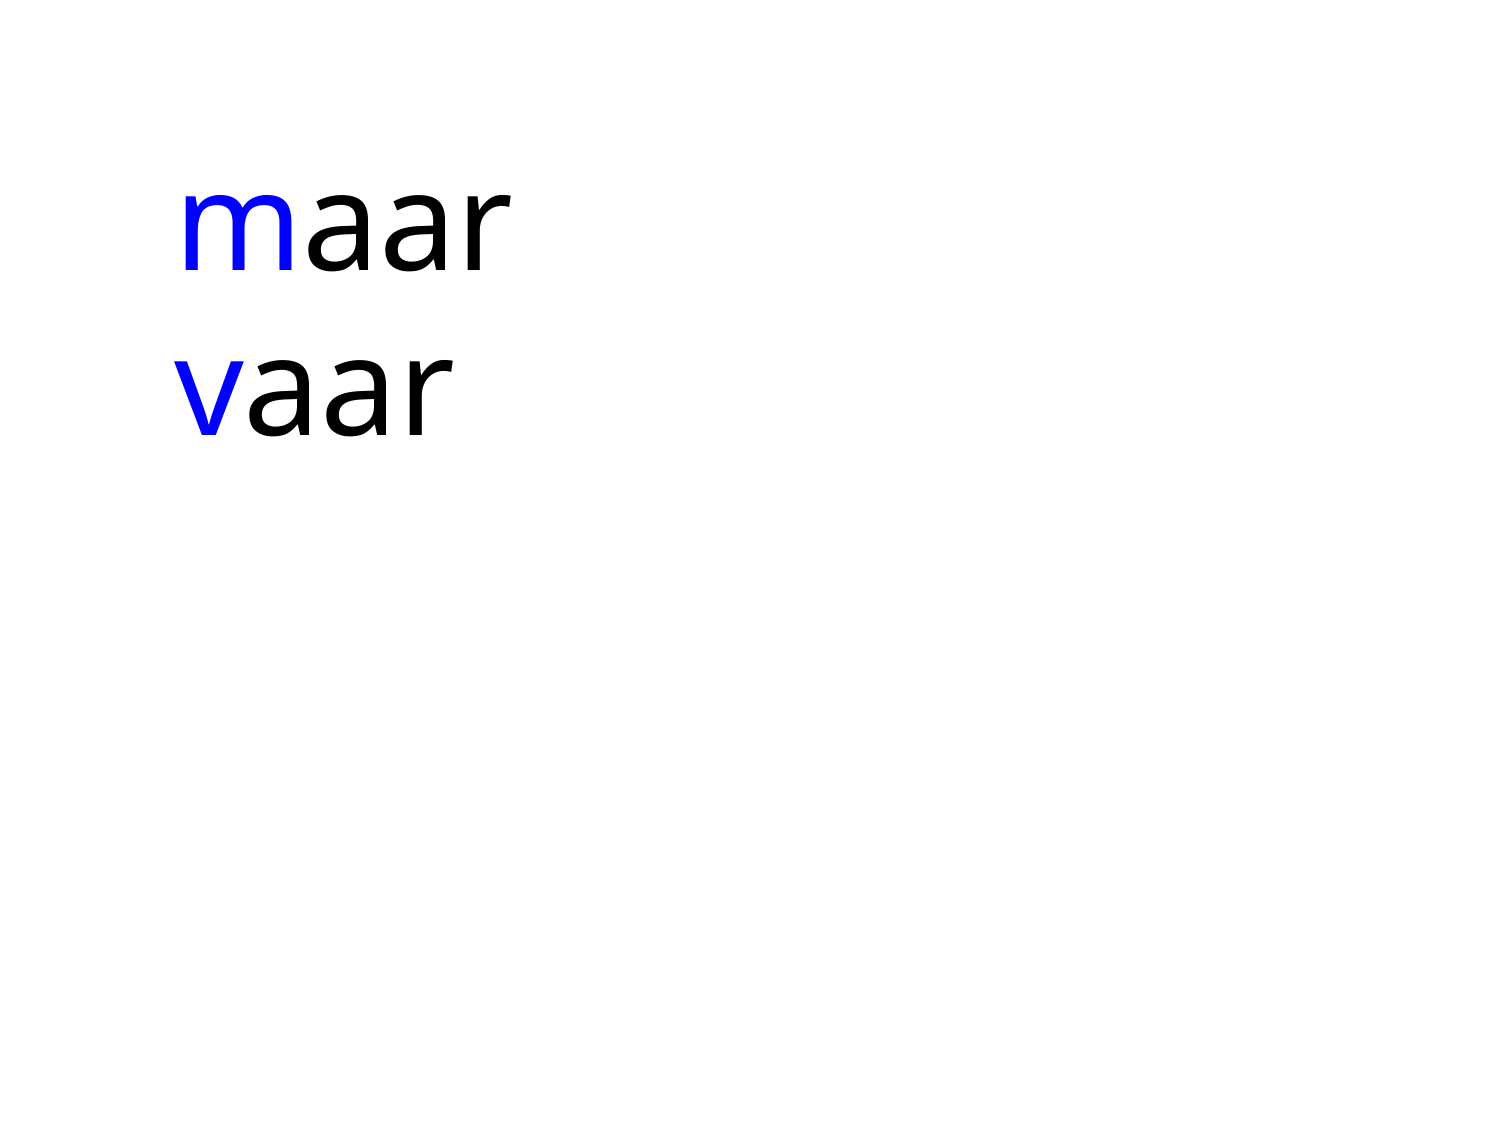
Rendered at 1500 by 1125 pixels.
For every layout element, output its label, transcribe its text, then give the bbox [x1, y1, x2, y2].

text_box maar [159, 125, 668, 306]
text_box vaar [159, 290, 621, 471]
